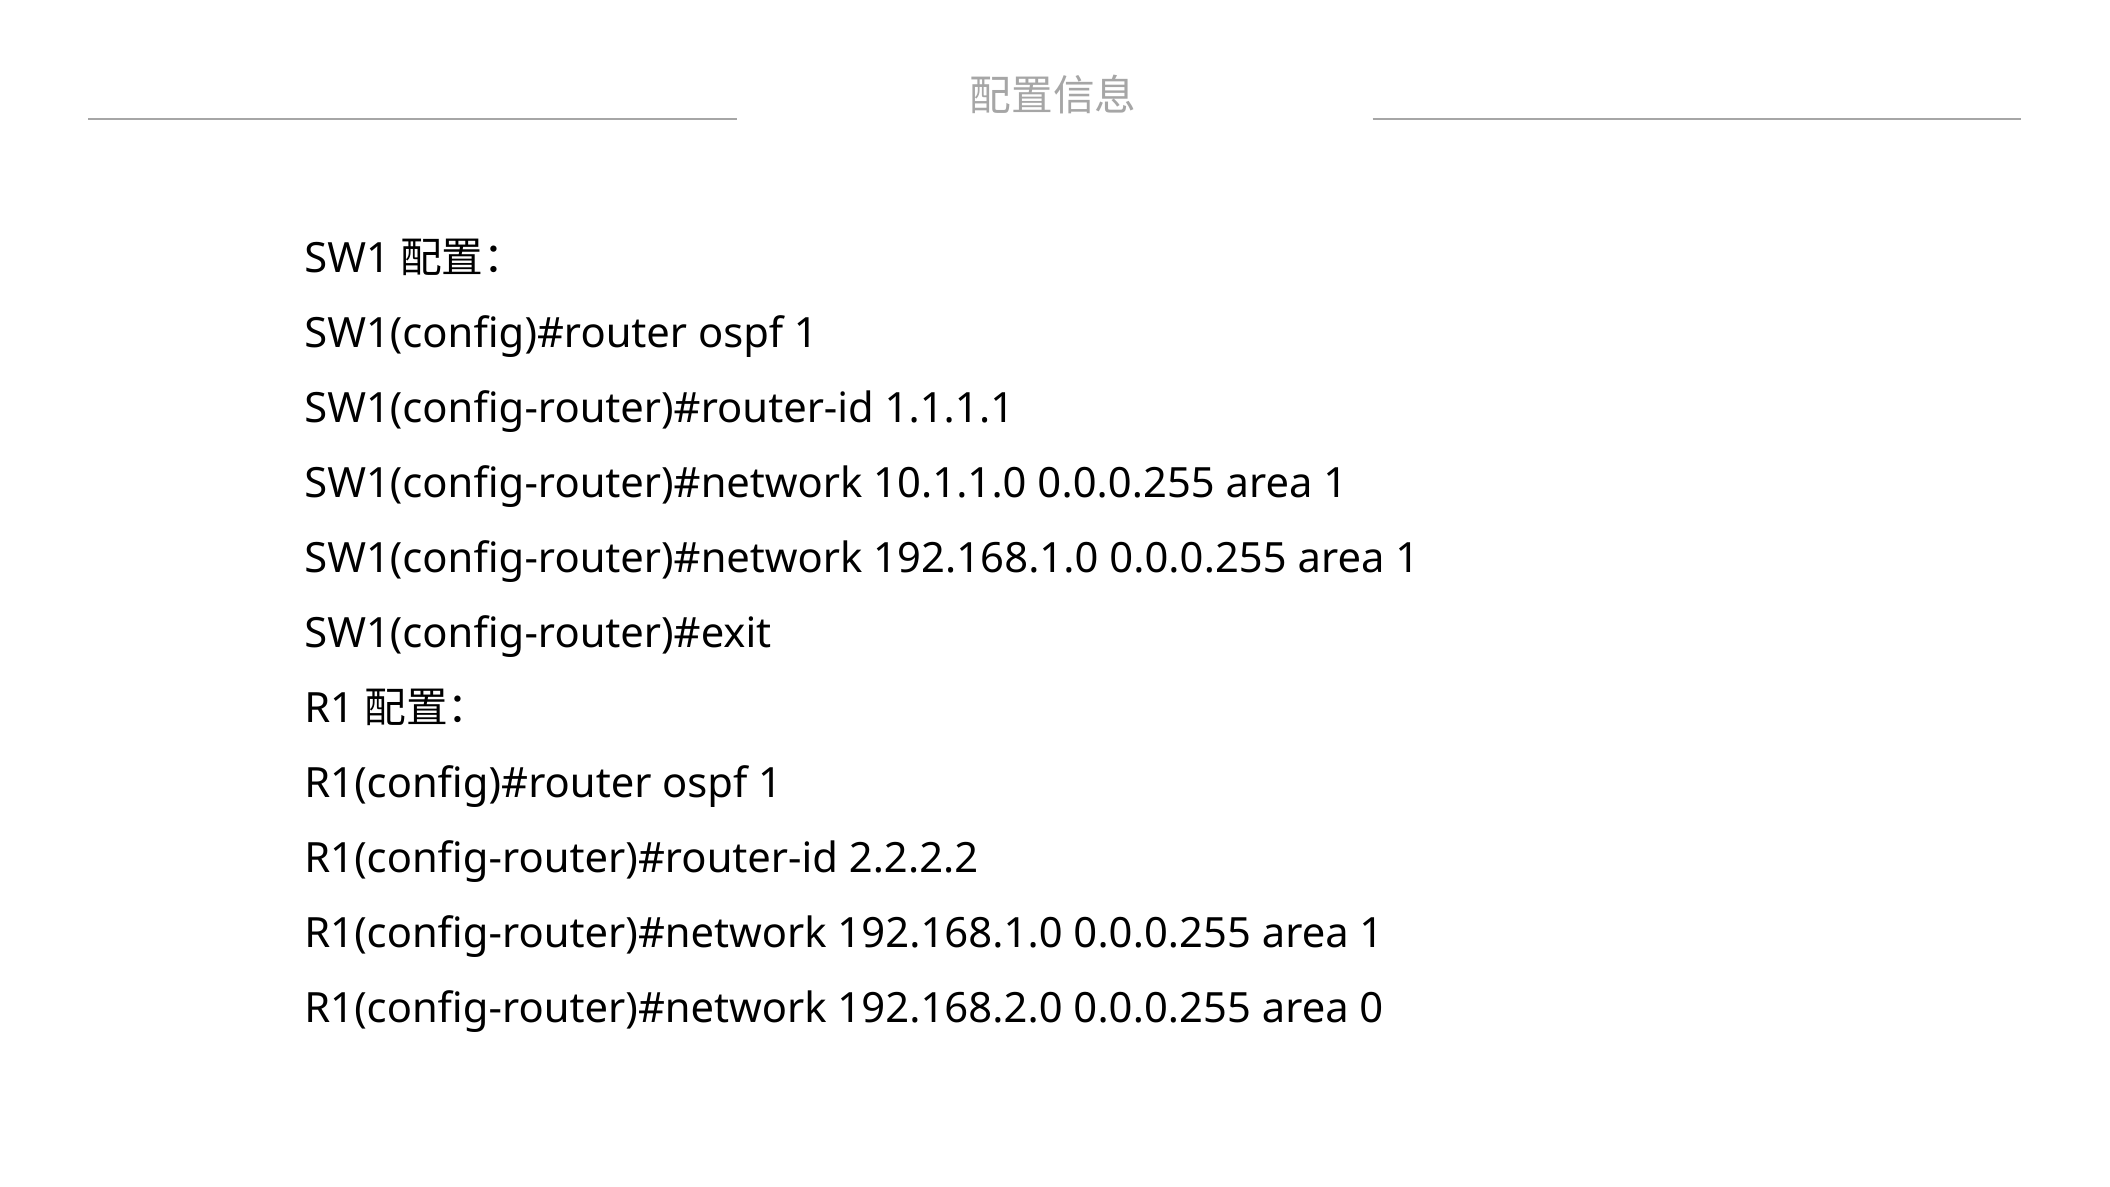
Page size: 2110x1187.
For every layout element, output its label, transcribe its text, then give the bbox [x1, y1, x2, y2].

text_box SW1配置： SW1(config)#router ospf 1 SW1(config-router)#router-id 1.1.1.1 SW1(config-router)#network 10.1.1.0 0.0.0.255 area 1 SW1(config-router)#network 192.168.1.0 0.0.0.255 area 1 SW1(config-router)#exit R1配置： R1(config)#router ospf 1 R1(config-router)#router-id 2.2.2.2 R1(config-router)#network 192.168.1.0 0.0.0.255 area 1 R1(config-router)#network 192.168.2.0 0.0.0.255 area 0 [245, 198, 1948, 1114]
text_box 配置信息 [729, 68, 1377, 119]
